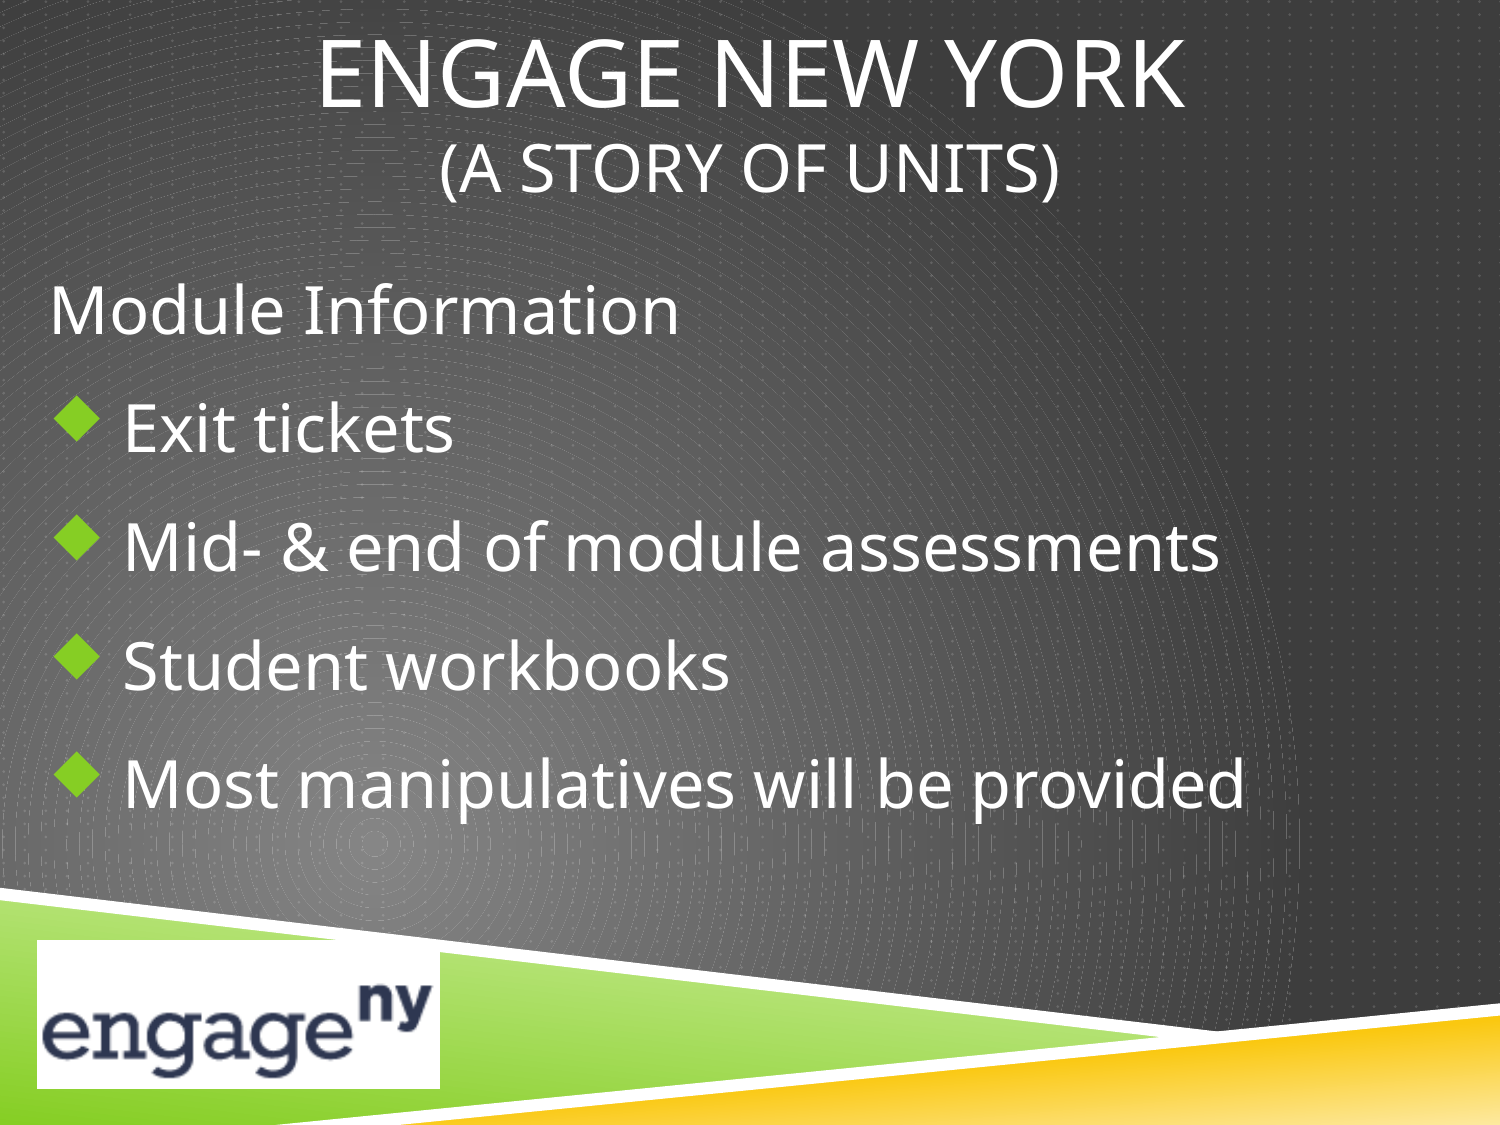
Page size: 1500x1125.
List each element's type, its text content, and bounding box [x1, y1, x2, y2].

list Module Information Exit tickets Mid- & end of module assessments Student workbooks Most manipulatives will be provided [37, 236, 1478, 975]
title Engage New York (A Story of Units) [112, 0, 1388, 226]
picture [37, 940, 440, 1089]
